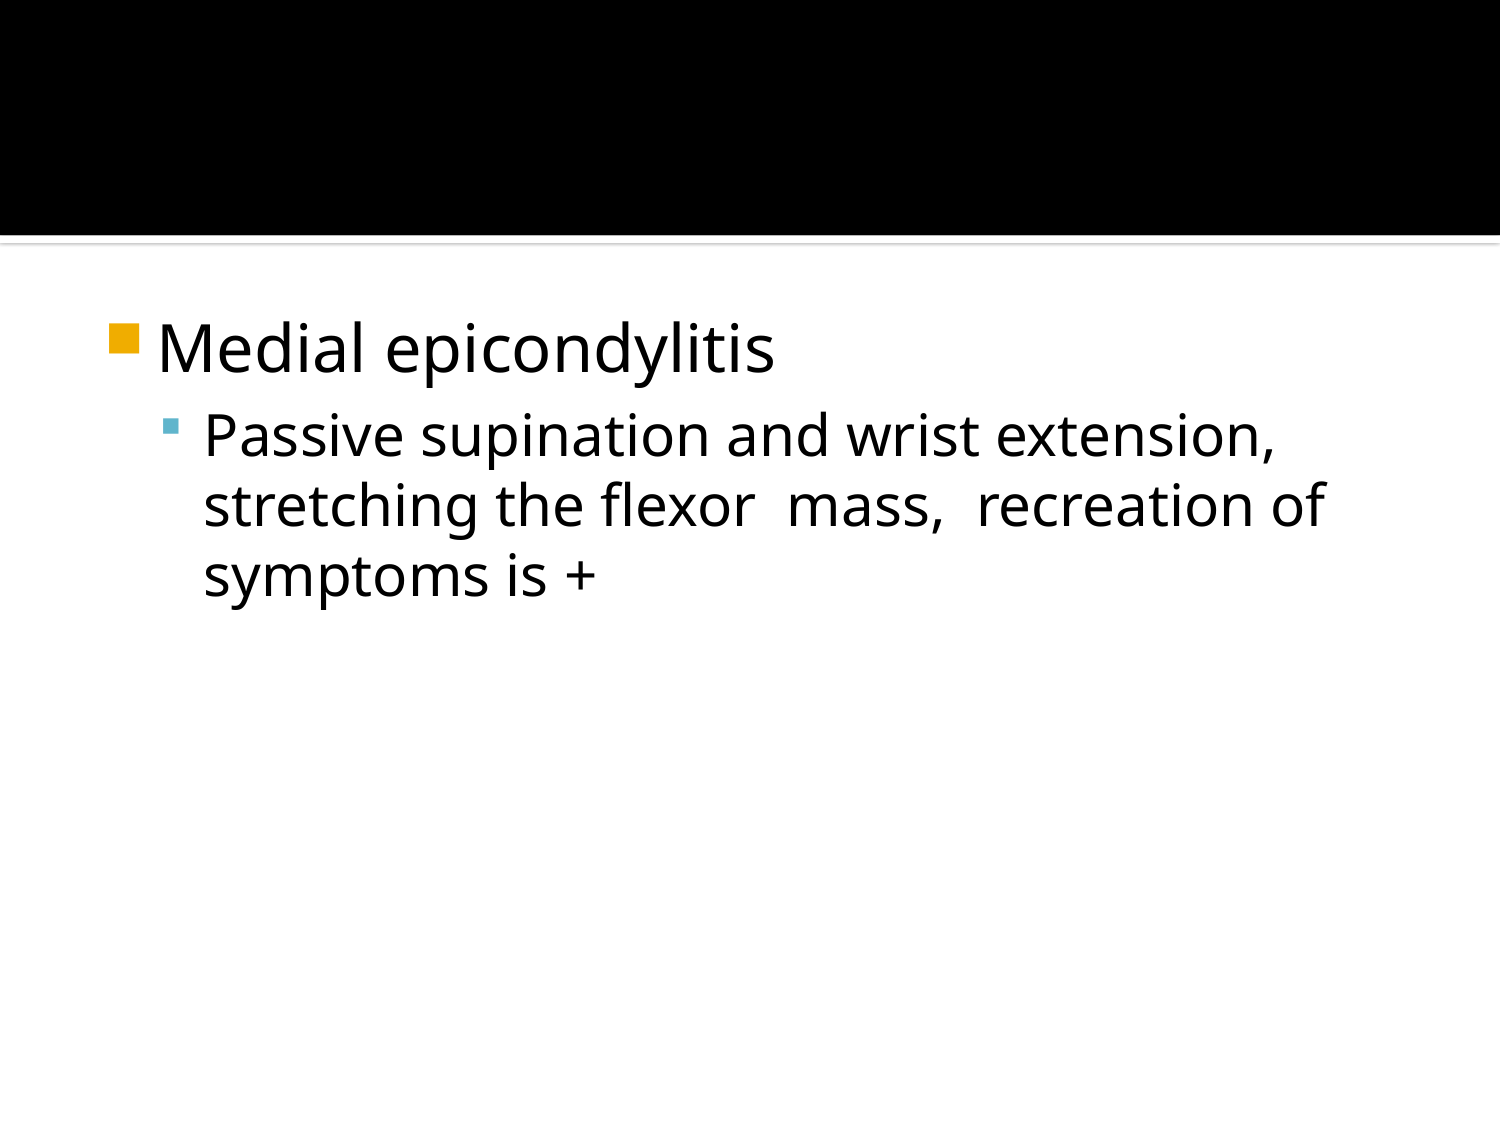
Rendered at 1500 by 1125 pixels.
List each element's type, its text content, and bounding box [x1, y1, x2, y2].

list Medial epicondylitis Passive supination and wrist extension, stretching the flexor mass, recreation of symptoms is + [75, 291, 1425, 1050]
